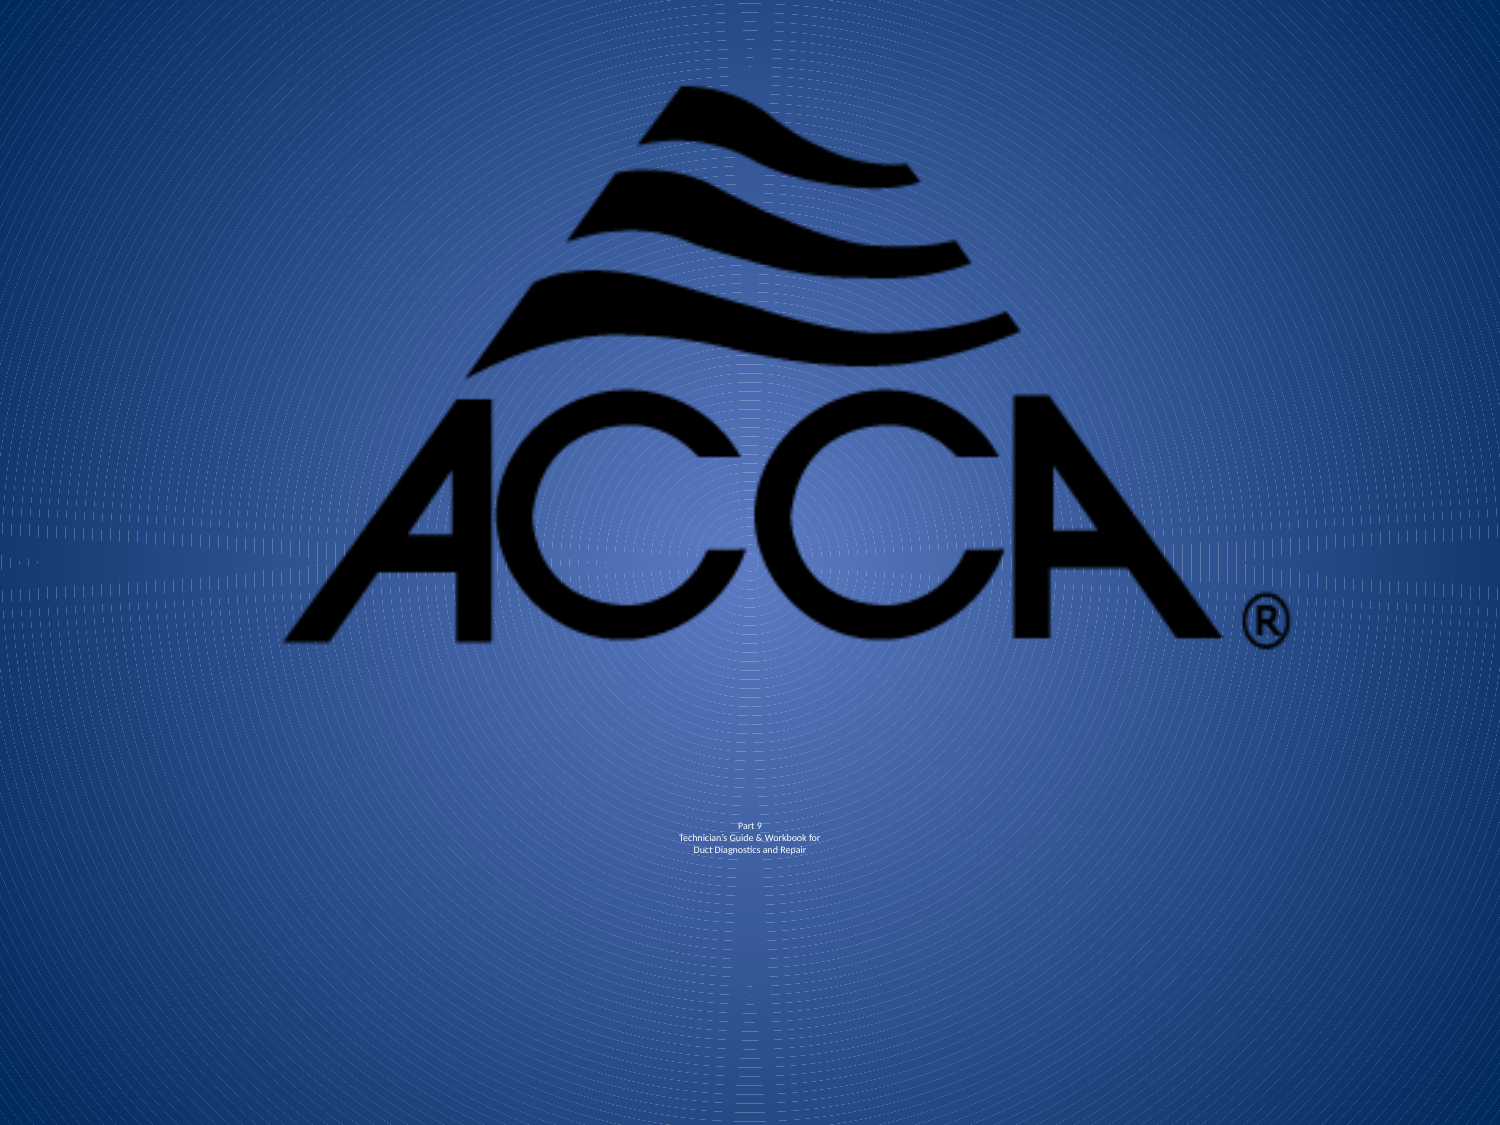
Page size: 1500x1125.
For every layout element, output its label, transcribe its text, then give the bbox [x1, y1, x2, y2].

picture [237, 24, 1334, 738]
title Part 9 Technician’s Guide & Workbook for Duct Diagnostics and Repair [0, 787, 1500, 888]
